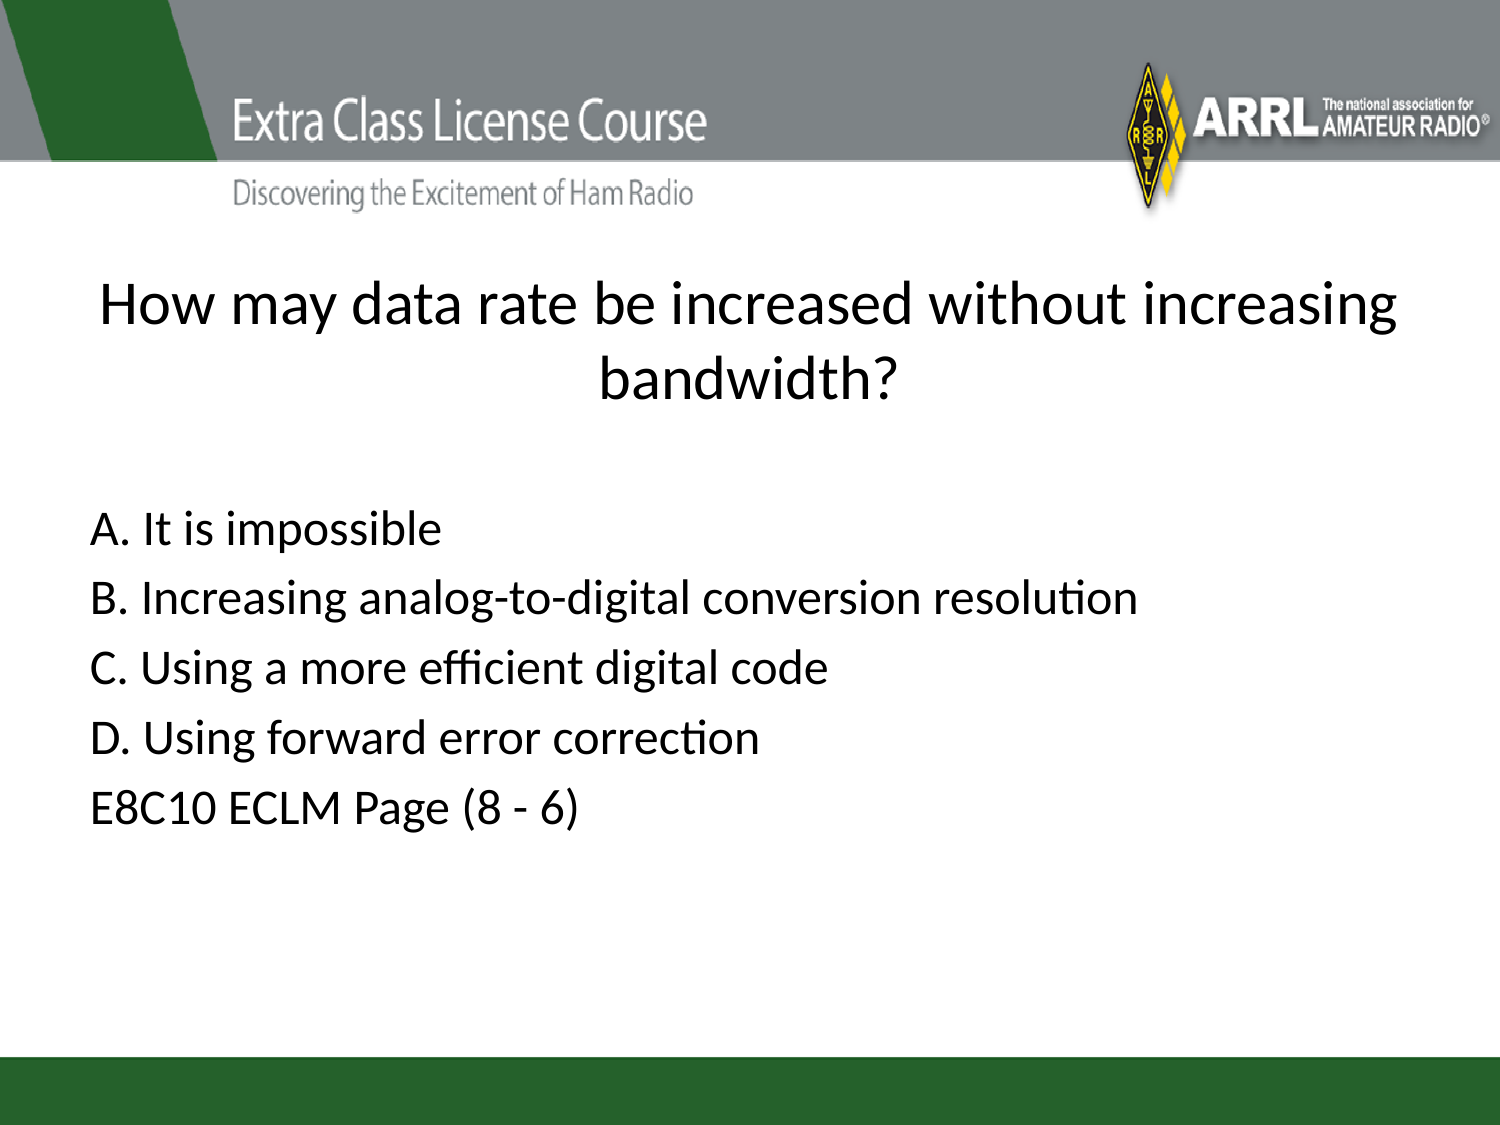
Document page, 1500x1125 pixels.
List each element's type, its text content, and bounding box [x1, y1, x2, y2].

list A. It is impossible B. Increasing analog-to-digital conversion resolution C. Using a more efficient digital code D. Using forward error correction E8C10 ECLM Page (8 - 6) [75, 487, 1425, 1005]
title How may data rate be increased without increasing bandwidth? [75, 254, 1425, 435]
picture [0, 0, 1500, 1125]
